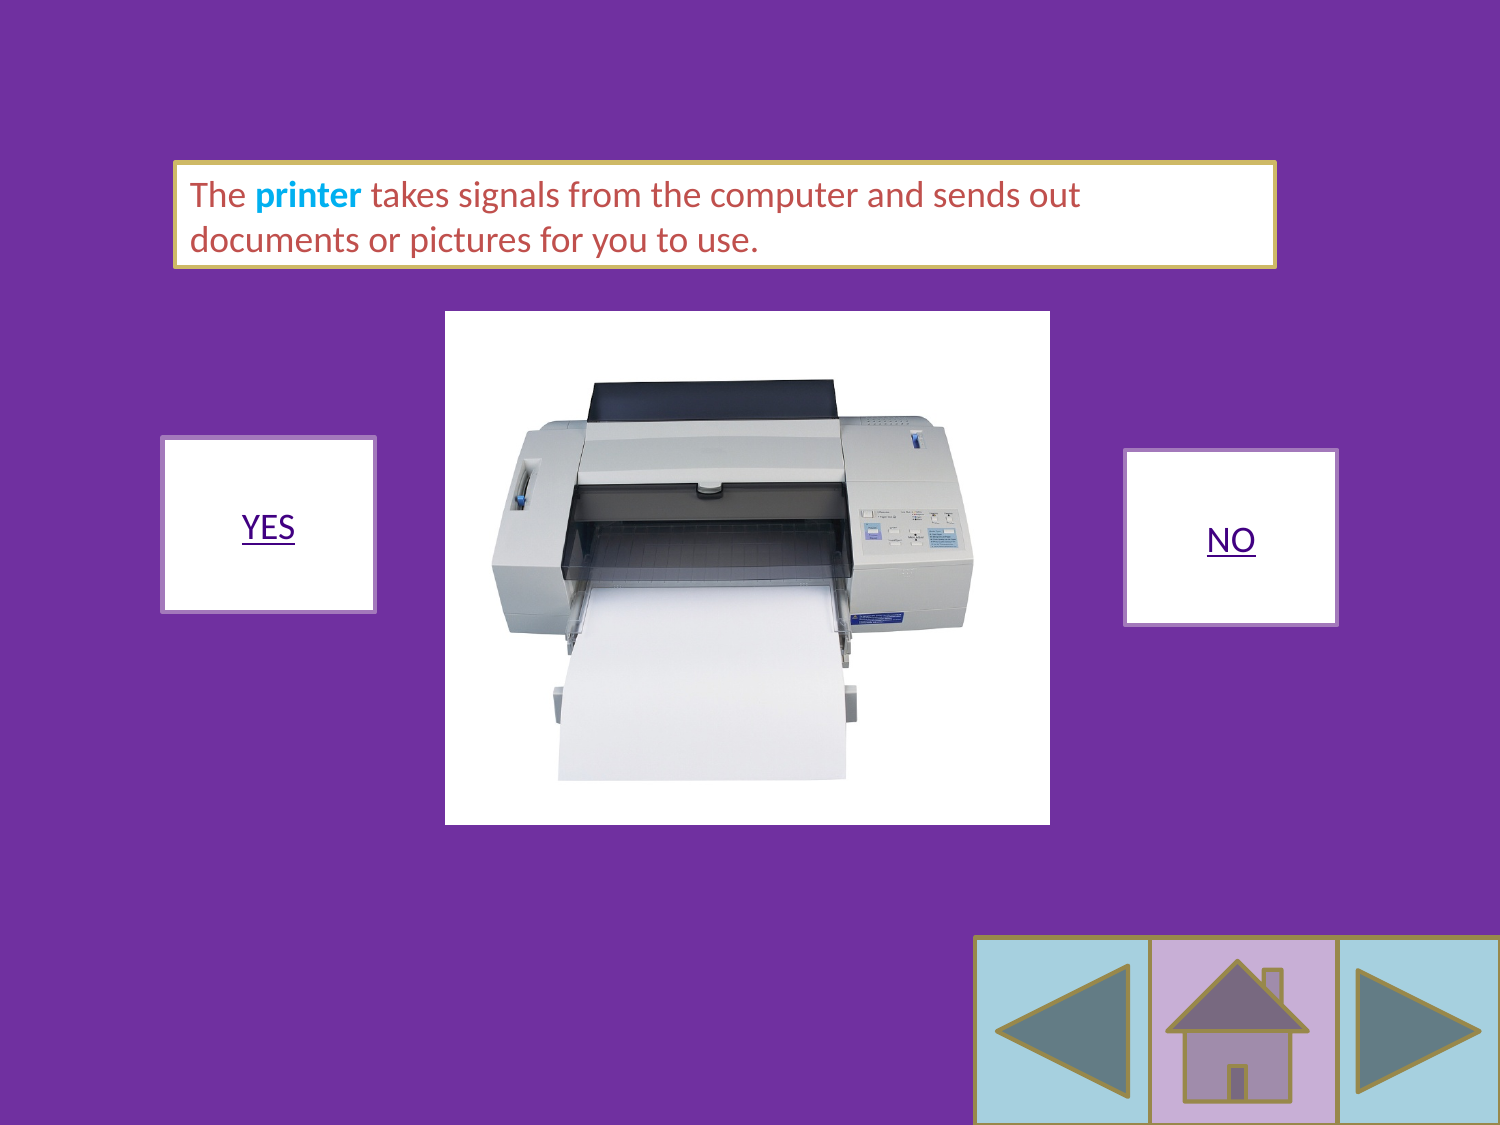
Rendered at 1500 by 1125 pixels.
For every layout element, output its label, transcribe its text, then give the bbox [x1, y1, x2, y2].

text_box The printer takes signals from the computer and sends out documents or pictures for you to use. [173, 160, 1277, 269]
text_box [1152, 935, 1335, 1125]
text_box [973, 935, 1152, 1125]
text_box [1335, 935, 1500, 1125]
text_box YES [160, 435, 377, 614]
picture [444, 310, 1051, 826]
text_box NO [1123, 448, 1339, 627]
